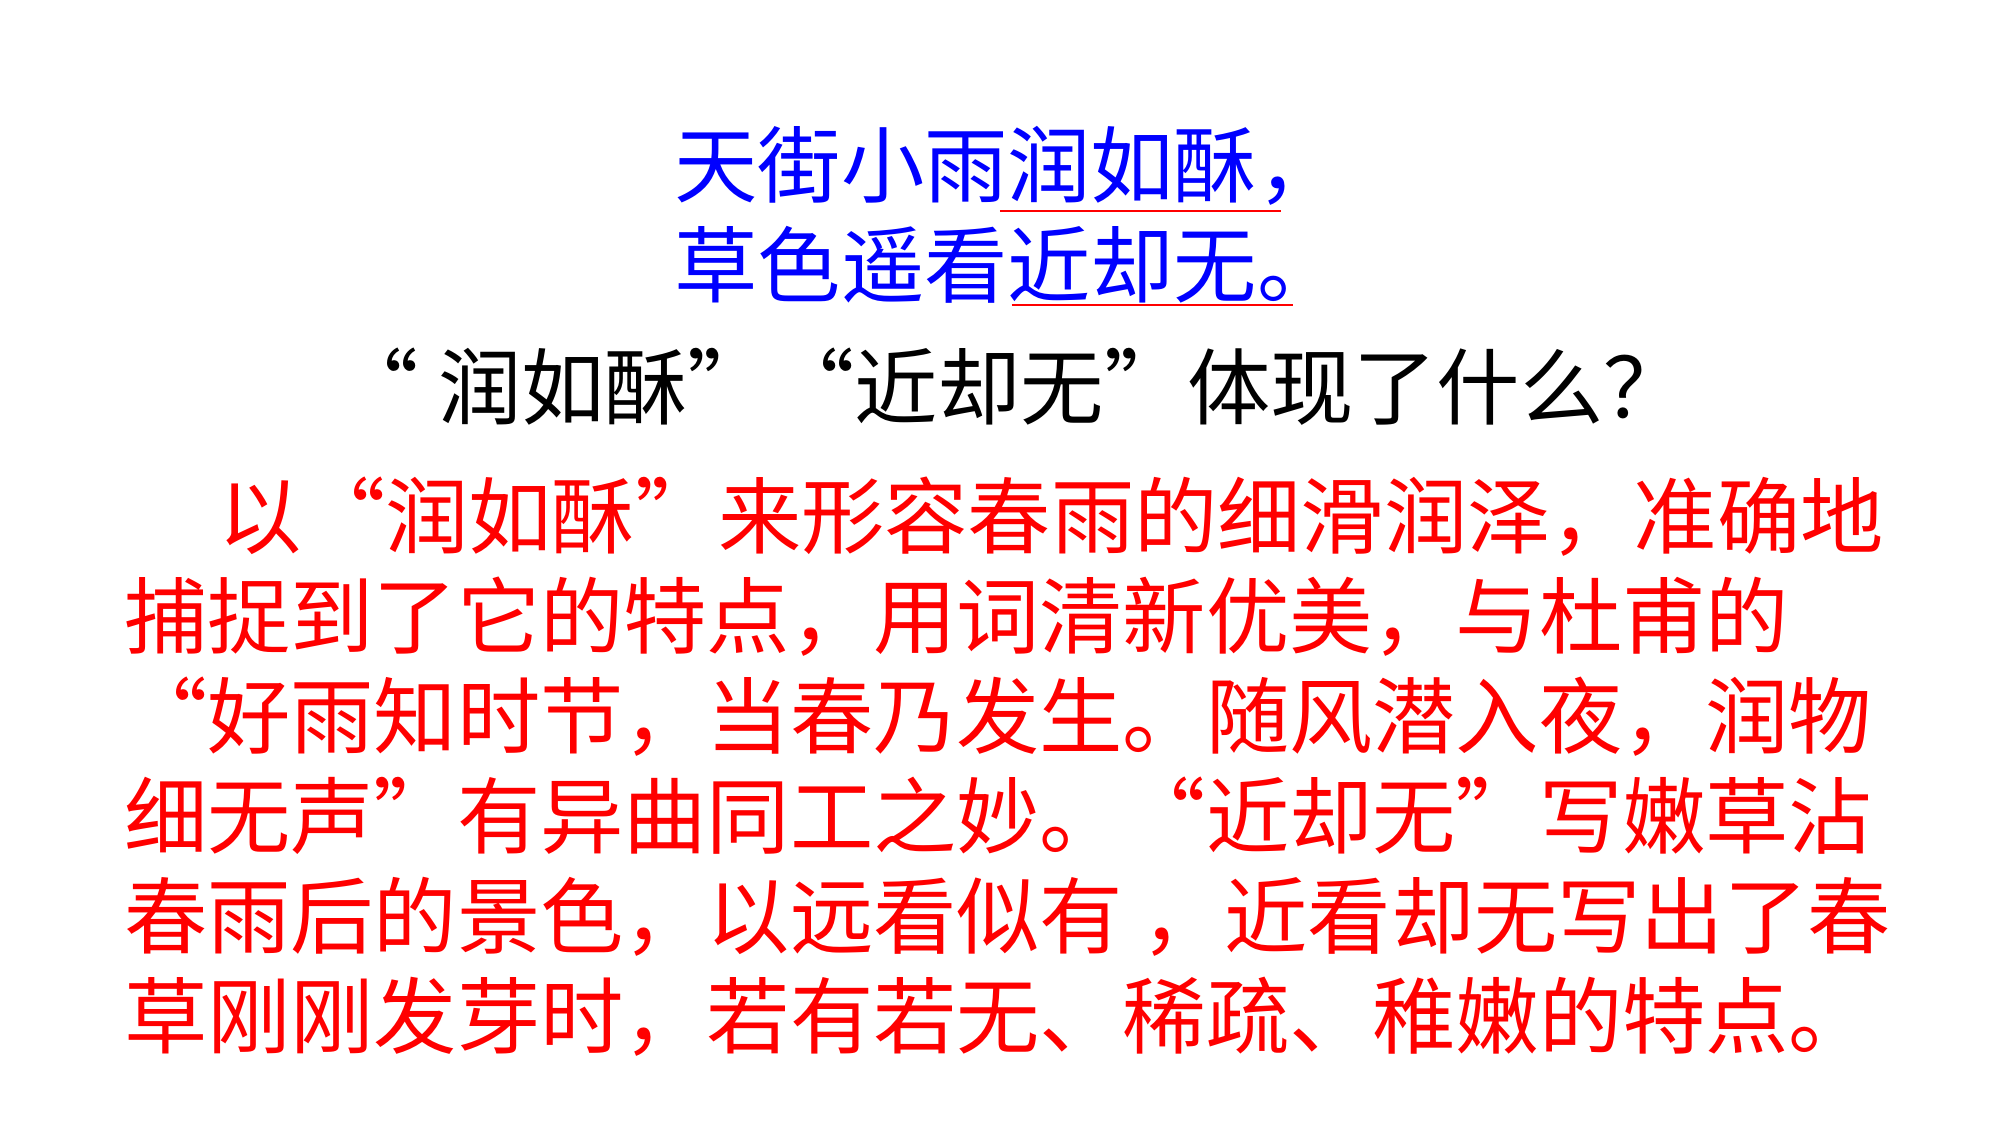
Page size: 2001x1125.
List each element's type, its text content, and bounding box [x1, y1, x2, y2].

text_box 天街小雨润如酥， 草色遥看近却无。 [660, 105, 1334, 321]
text_box “润如酥”“近却无”体现了什么？ [320, 328, 1844, 443]
text_box 以“润如酥”来形容春雨的细滑润泽，准确地捕捉到了它的特点，用词清新优美，与杜甫的“好雨知时节，当春乃发生。随风潜入夜，润物细无声”有异曲同工之妙。“近却无”写嫩草沾春雨后的景色，以远看似有 ，近看却无写出了春草刚刚发芽时，若有若无、稀疏、稚嫩的特点。 [109, 456, 1930, 1072]
